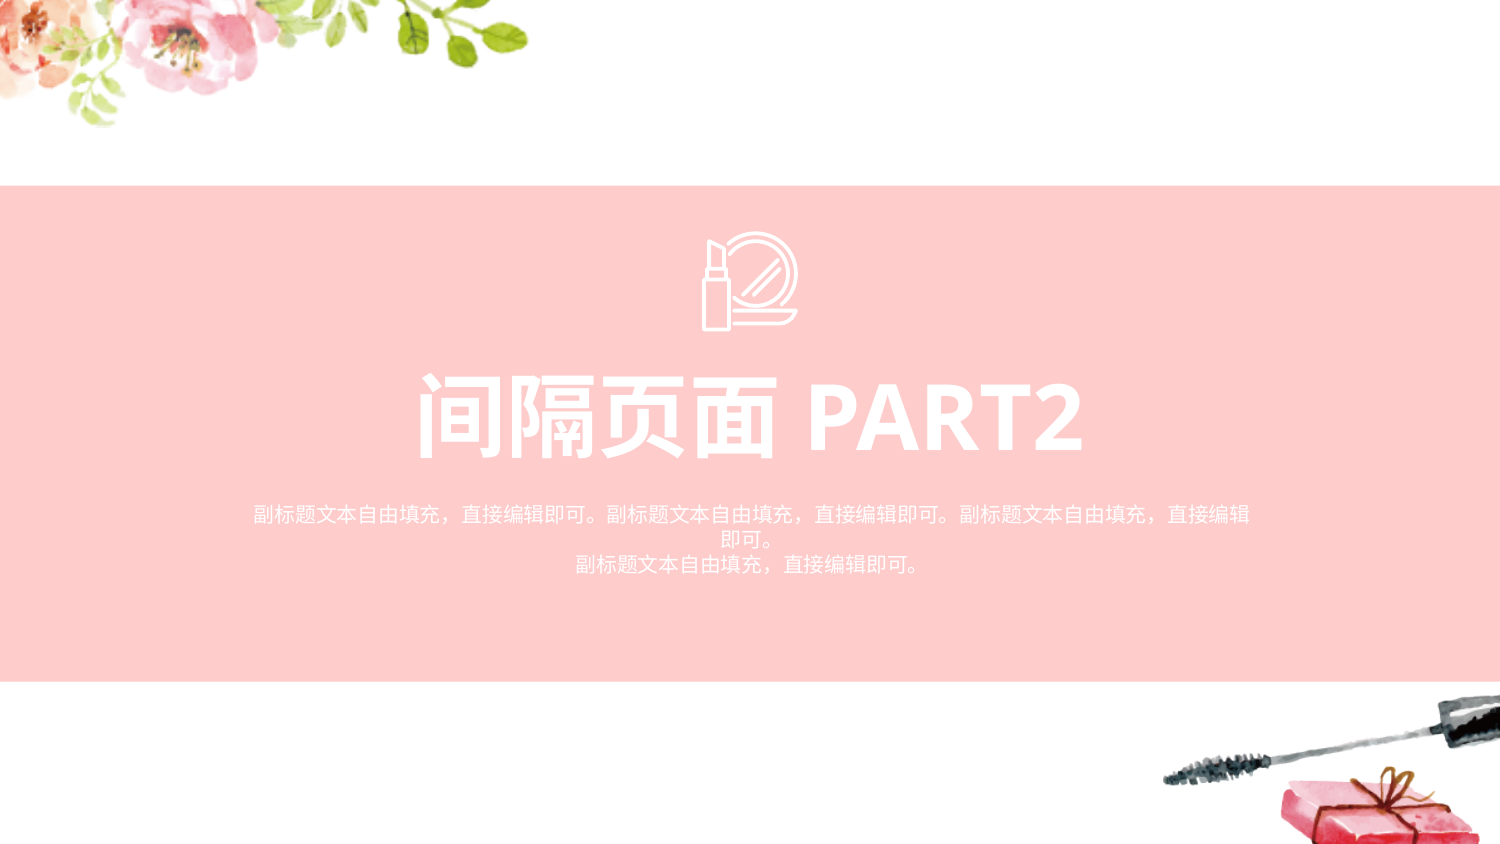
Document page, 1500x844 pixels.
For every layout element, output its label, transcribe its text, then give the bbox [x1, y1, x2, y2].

text_box 副标题文本自由填充，直接编辑即可。副标题文本自由填充，直接编辑即可。副标题文本自由填充，直接编辑即可。 副标题文本自由填充，直接编辑即可。 [234, 480, 1270, 623]
text_box [726, 231, 798, 307]
text_box [727, 239, 798, 326]
text_box [702, 239, 731, 332]
picture [1163, 693, 1500, 844]
picture [0, 0, 536, 128]
text_box 间隔页面PART2 [112, 350, 1388, 481]
